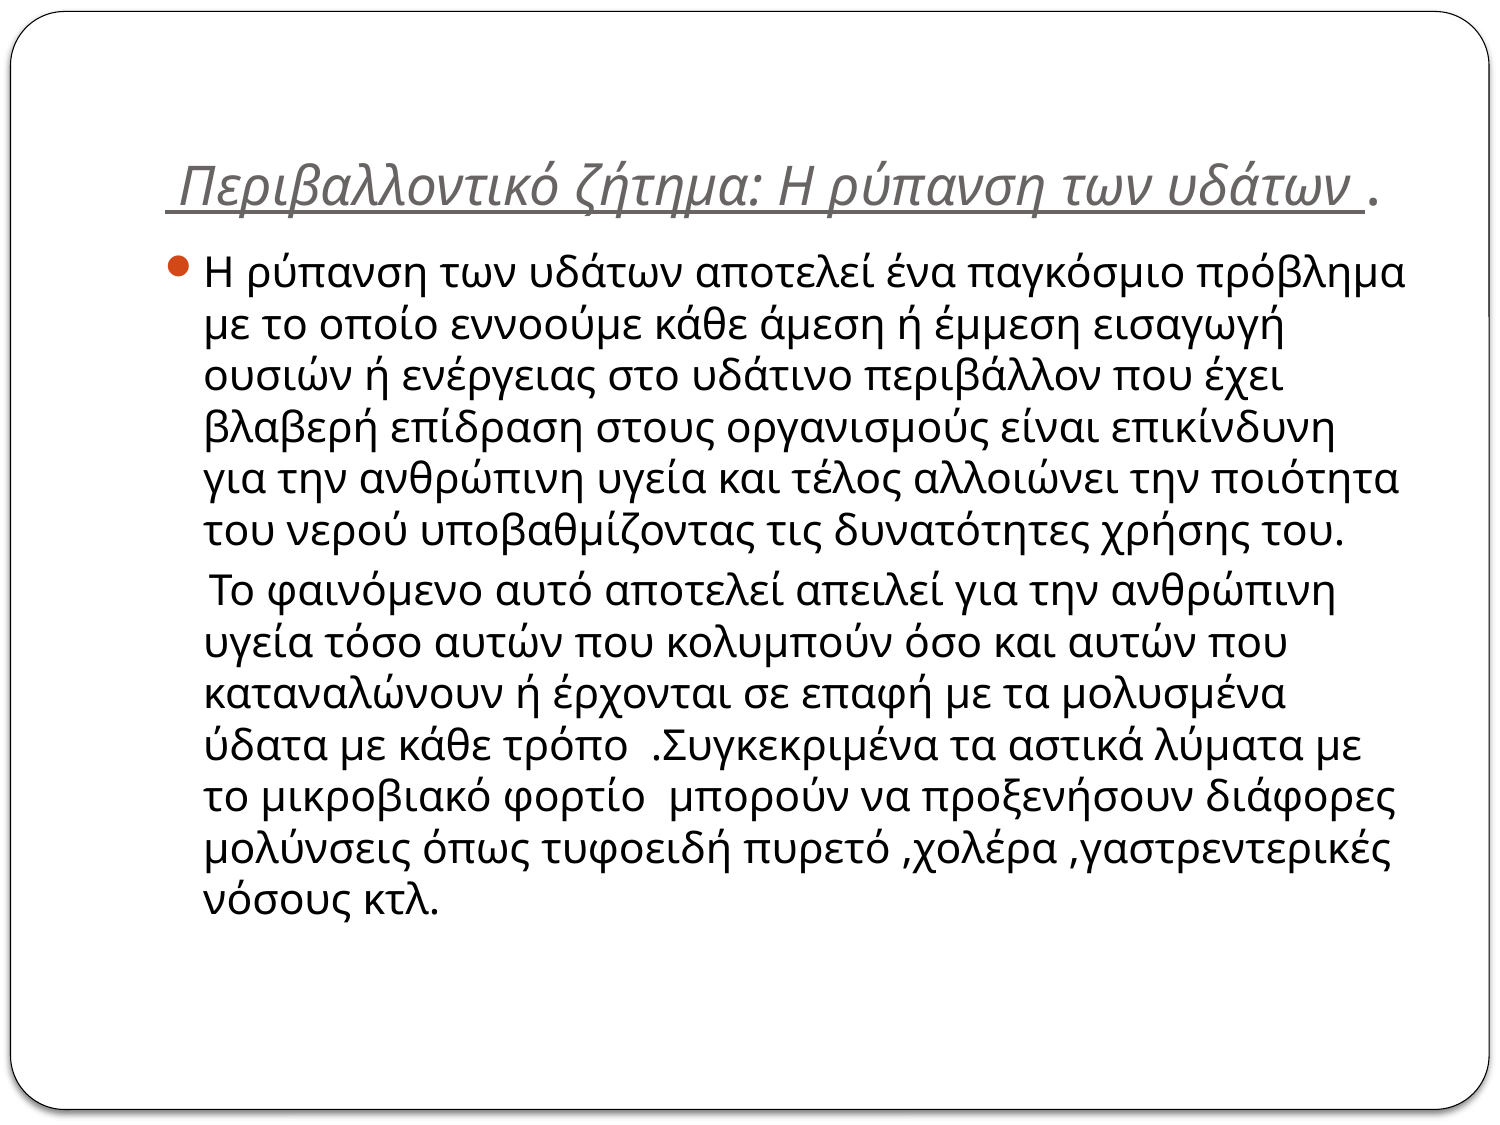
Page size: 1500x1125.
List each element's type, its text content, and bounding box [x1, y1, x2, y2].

list Η ρύπανση των υδάτων αποτελεί ένα παγκόσμιο πρόβλημα με το οποίο εννοούμε κάθε άμεση ή έμμεση εισαγωγή ουσιών ή ενέργειας στο υδάτινο περιβάλλον που έχει βλαβερή επίδραση στους οργανισμούς είναι επικίνδυνη για την ανθρώπινη υγεία και τέλος αλλοιώνει την ποιότητα του νερού υποβαθμίζοντας τις δυνατότητες χρήσης του. Το φαινόμενο αυτό αποτελεί απειλεί για την ανθρώπινη υγεία τόσο αυτών που κολυμπούν όσο και αυτών που καταναλώνουν ή έρχονται σε επαφή με τα μολυσμένα ύδατα με κάθε τρόπο .Συγκεκριμένα τα αστικά λύματα με το μικροβιακό φορτίο μπορούν να προξενήσουν διάφορες μολύνσεις όπως τυφοειδή πυρετό ,χολέρα ,γαστρεντερικές νόσους κτλ. [150, 237, 1425, 988]
title Περιβαλλοντικό ζήτημα: Η ρύπανση των υδάτων . [150, 45, 1425, 233]
